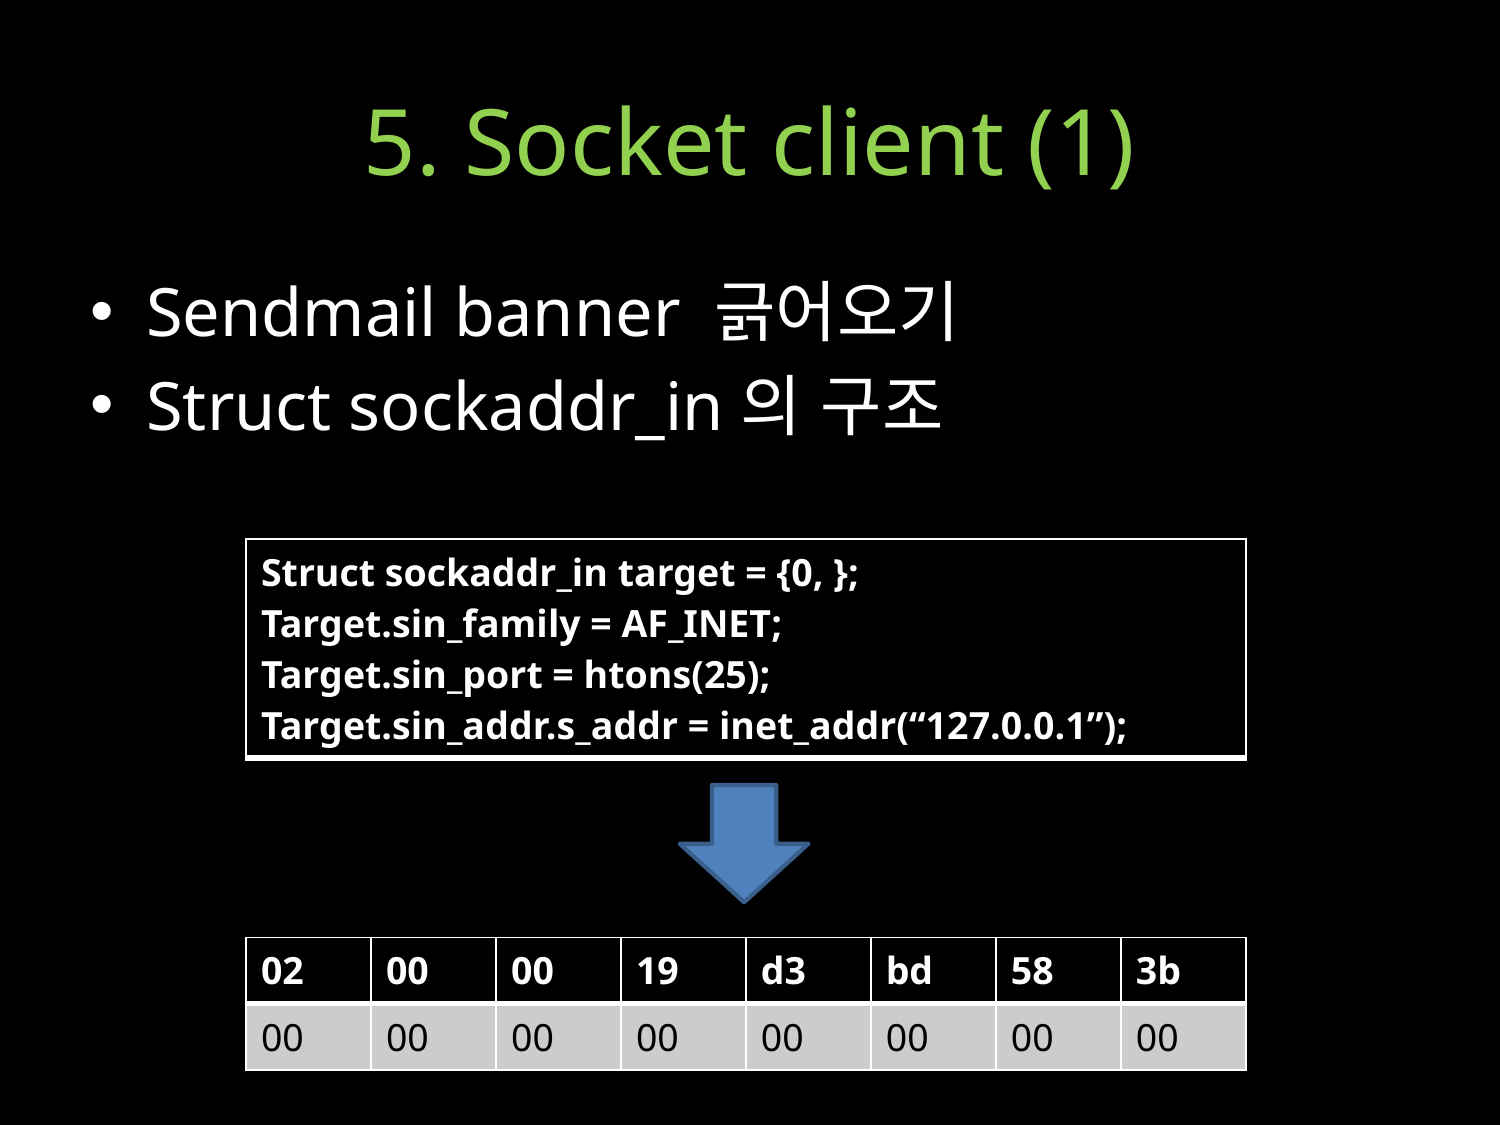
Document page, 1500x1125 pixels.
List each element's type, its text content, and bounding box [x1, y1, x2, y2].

table_cell 00 [497, 1006, 620, 1069]
table_header 3b [1122, 938, 1245, 1001]
table_cell 00 [872, 1006, 995, 1069]
table_cell 00 [747, 1006, 870, 1069]
table_header bd [872, 938, 995, 1001]
table_header Struct sockaddr_in target = {0, }; Target.sin_family = AF_INET; Target.sin_port = htons(25); Target.sin_addr.s_addr = inet_addr(“127.0.0.1”); [247, 540, 1245, 755]
text_box [677, 782, 811, 904]
table_header 00 [372, 938, 495, 1001]
table_cell 00 [372, 1006, 495, 1069]
table_header d3 [747, 938, 870, 1001]
table_header 19 [622, 938, 745, 1001]
table_header 00 [497, 938, 620, 1001]
table_cell 00 [1122, 1006, 1245, 1069]
title 5. Socket client (1) [75, 45, 1425, 233]
table_cell 00 [997, 1006, 1120, 1069]
table_header 02 [247, 938, 370, 1001]
table_cell 00 [622, 1006, 745, 1069]
table_header 58 [997, 938, 1120, 1001]
table_cell 00 [247, 1006, 370, 1069]
list Sendmail banner 긁어오기 Struct sockaddr_in의 구조 [75, 262, 1425, 1005]
